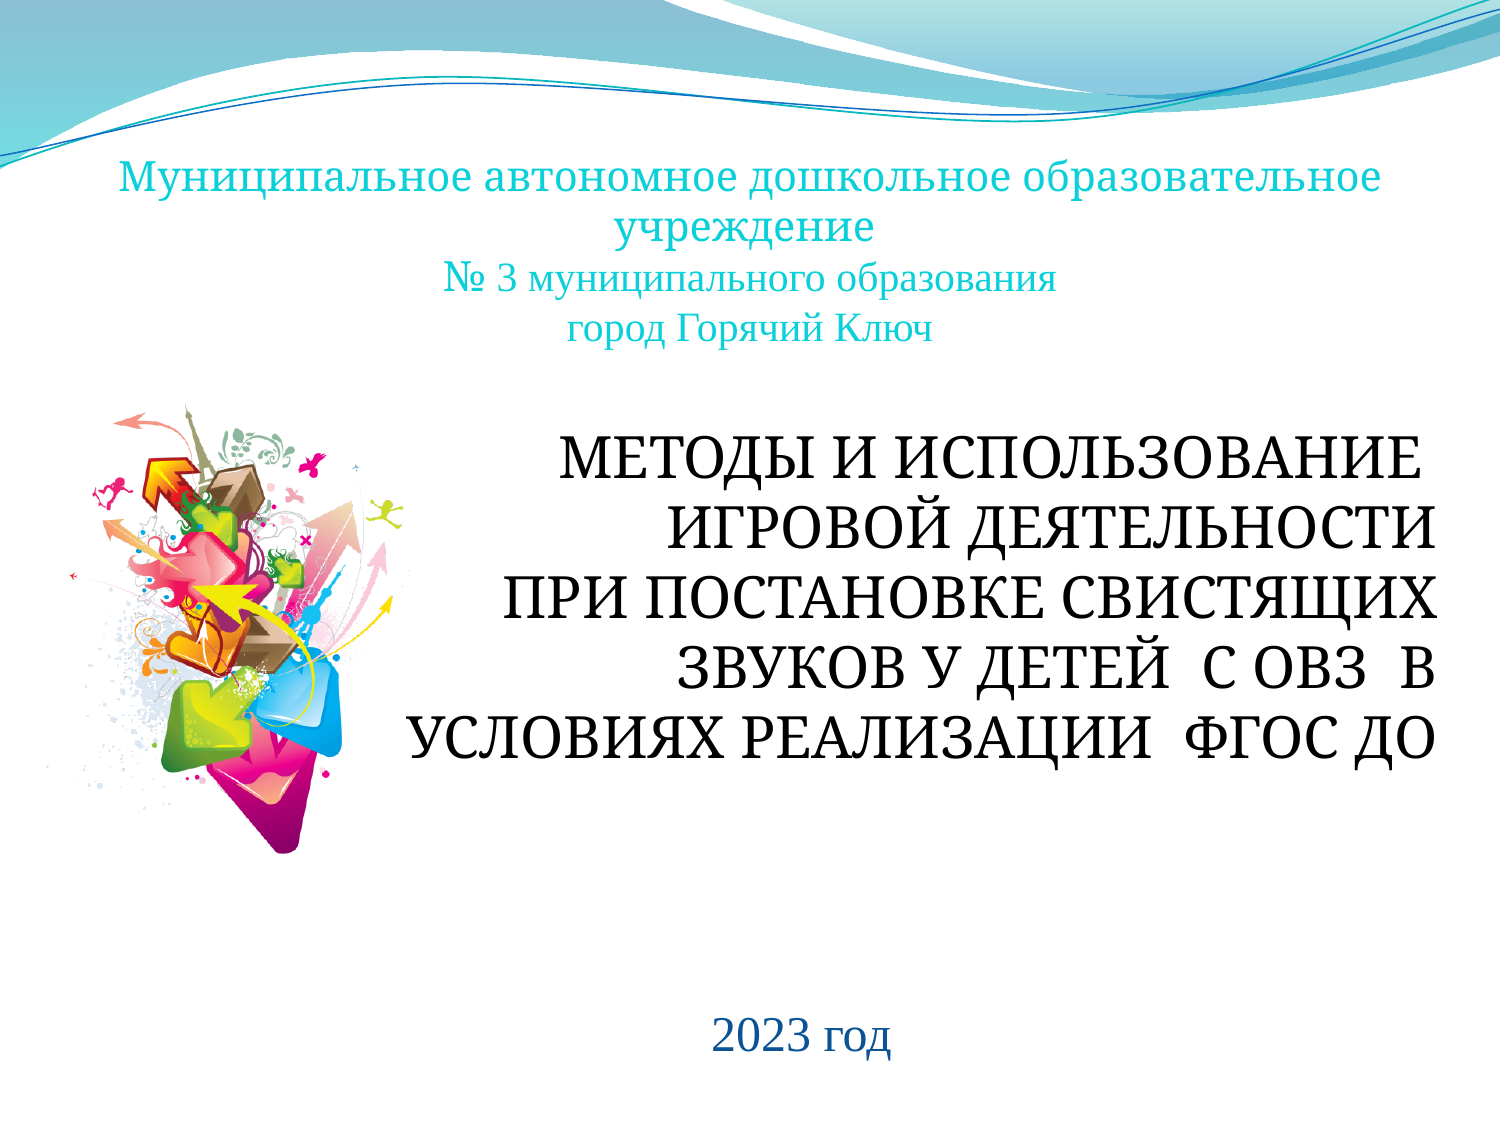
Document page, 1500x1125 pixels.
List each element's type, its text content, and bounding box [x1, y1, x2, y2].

subtitle 2023 год [408, 853, 1206, 1079]
picture [46, 404, 411, 854]
text_box Муниципальное автономное дошкольное образовательное учреждение № 3 муниципального образования город Горячий Ключ [0, 142, 1500, 358]
text_box МЕТОДЫ И ИСПОЛЬЗОВАНИЕ ИГРОВОЙ ДЕЯТЕЛЬНОСТИ ПРИ ПОСТАНОВКЕ СВИСТЯЩИХ ЗВУКОВ У ДЕТЕЙ С ОВЗ В УСЛОВИЯХ РЕАЛИЗАЦИИ ФГОС ДО [417, 413, 1453, 778]
